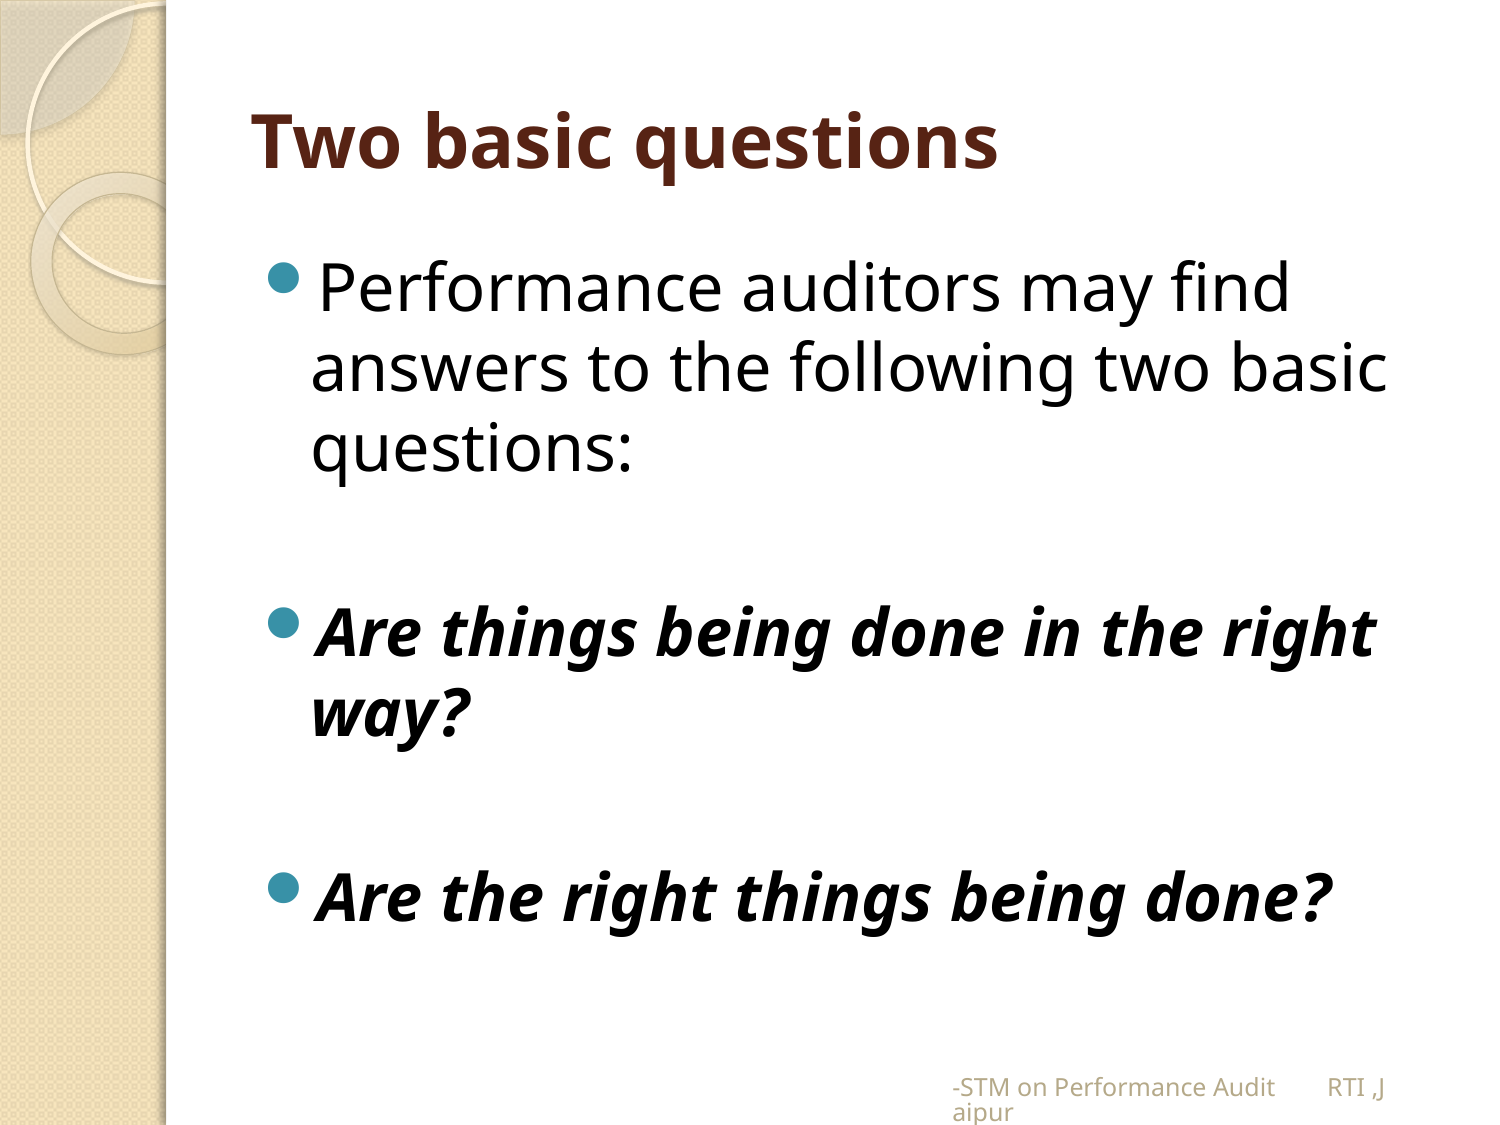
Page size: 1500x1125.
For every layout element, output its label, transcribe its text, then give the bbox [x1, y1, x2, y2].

list Performance auditors may find answers to the following two basic questions: Are things being done in the right way? Are the right things being done? [235, 237, 1466, 1025]
footer -STM on Performance Audit RTI ,Jaipur [937, 1034, 1413, 1113]
title Two basic questions [235, 45, 1466, 233]
